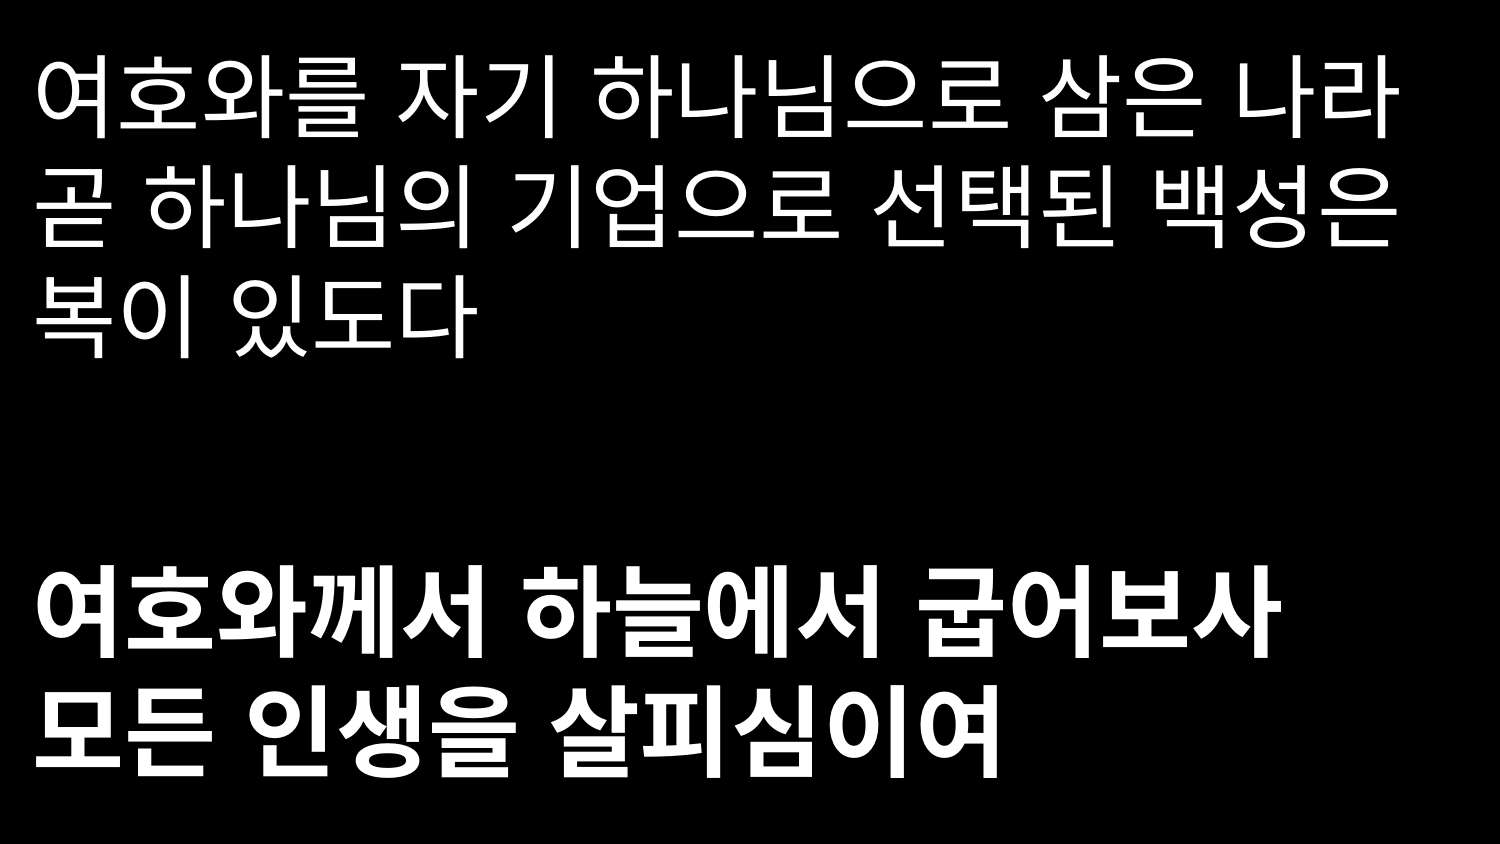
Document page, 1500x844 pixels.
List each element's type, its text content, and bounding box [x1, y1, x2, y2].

text_box 여호와께서 하늘에서 굽어보사 모든 인생을 살피심이여 [17, 542, 1483, 797]
text_box 여호와를 자기 하나님으로 삼은 나라 곧 하나님의 기업으로 선택된 백성은 복이 있도다 [17, 32, 1483, 377]
